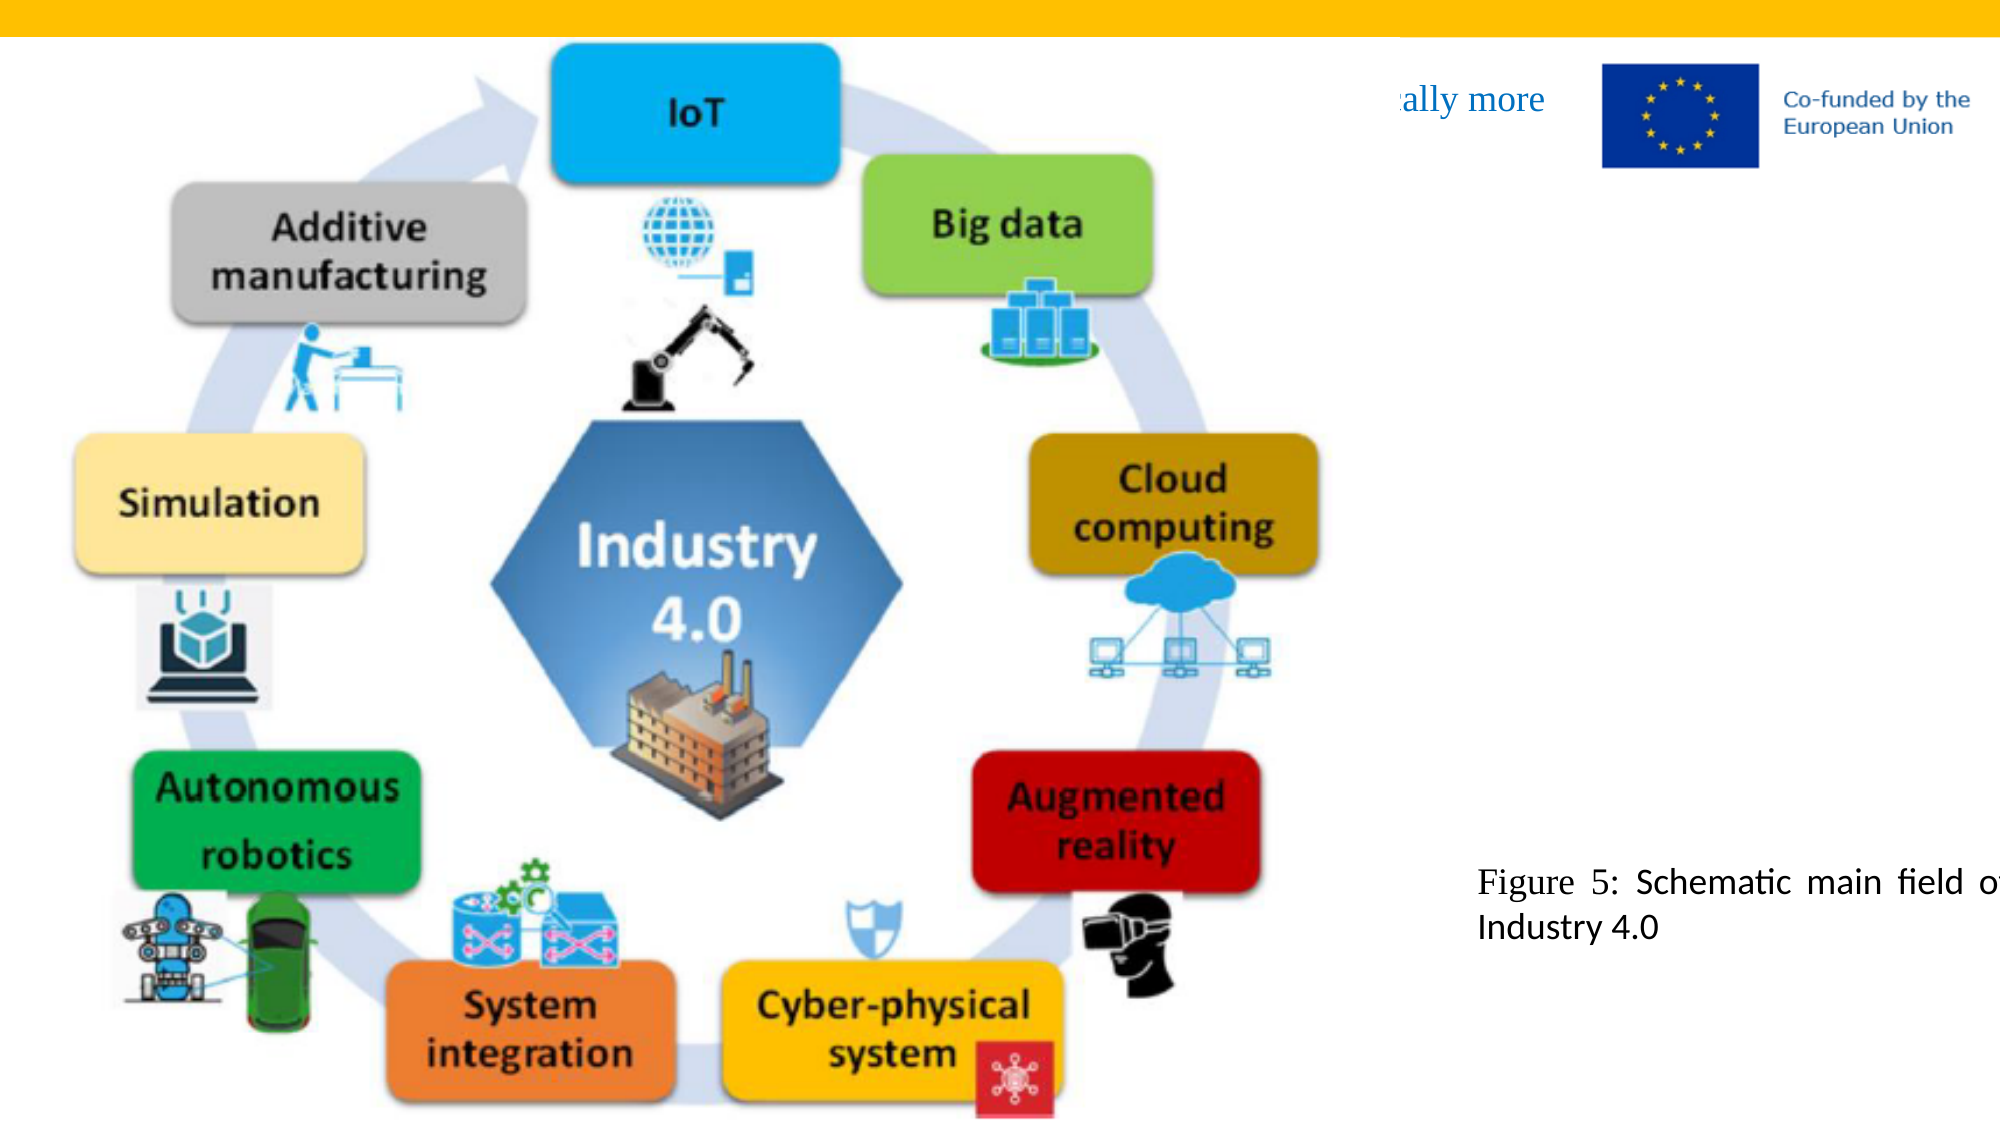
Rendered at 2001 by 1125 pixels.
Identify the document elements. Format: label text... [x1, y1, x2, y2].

title Develop the practice of thinking positively because our minds are typically more predisposed to thinking negatively. [1401, 37, 1565, 201]
text_box Figure 5: Schematic main field of Industry 4.0 [1462, 849, 2000, 955]
picture [1595, 46, 2000, 181]
picture [0, 37, 1401, 1125]
